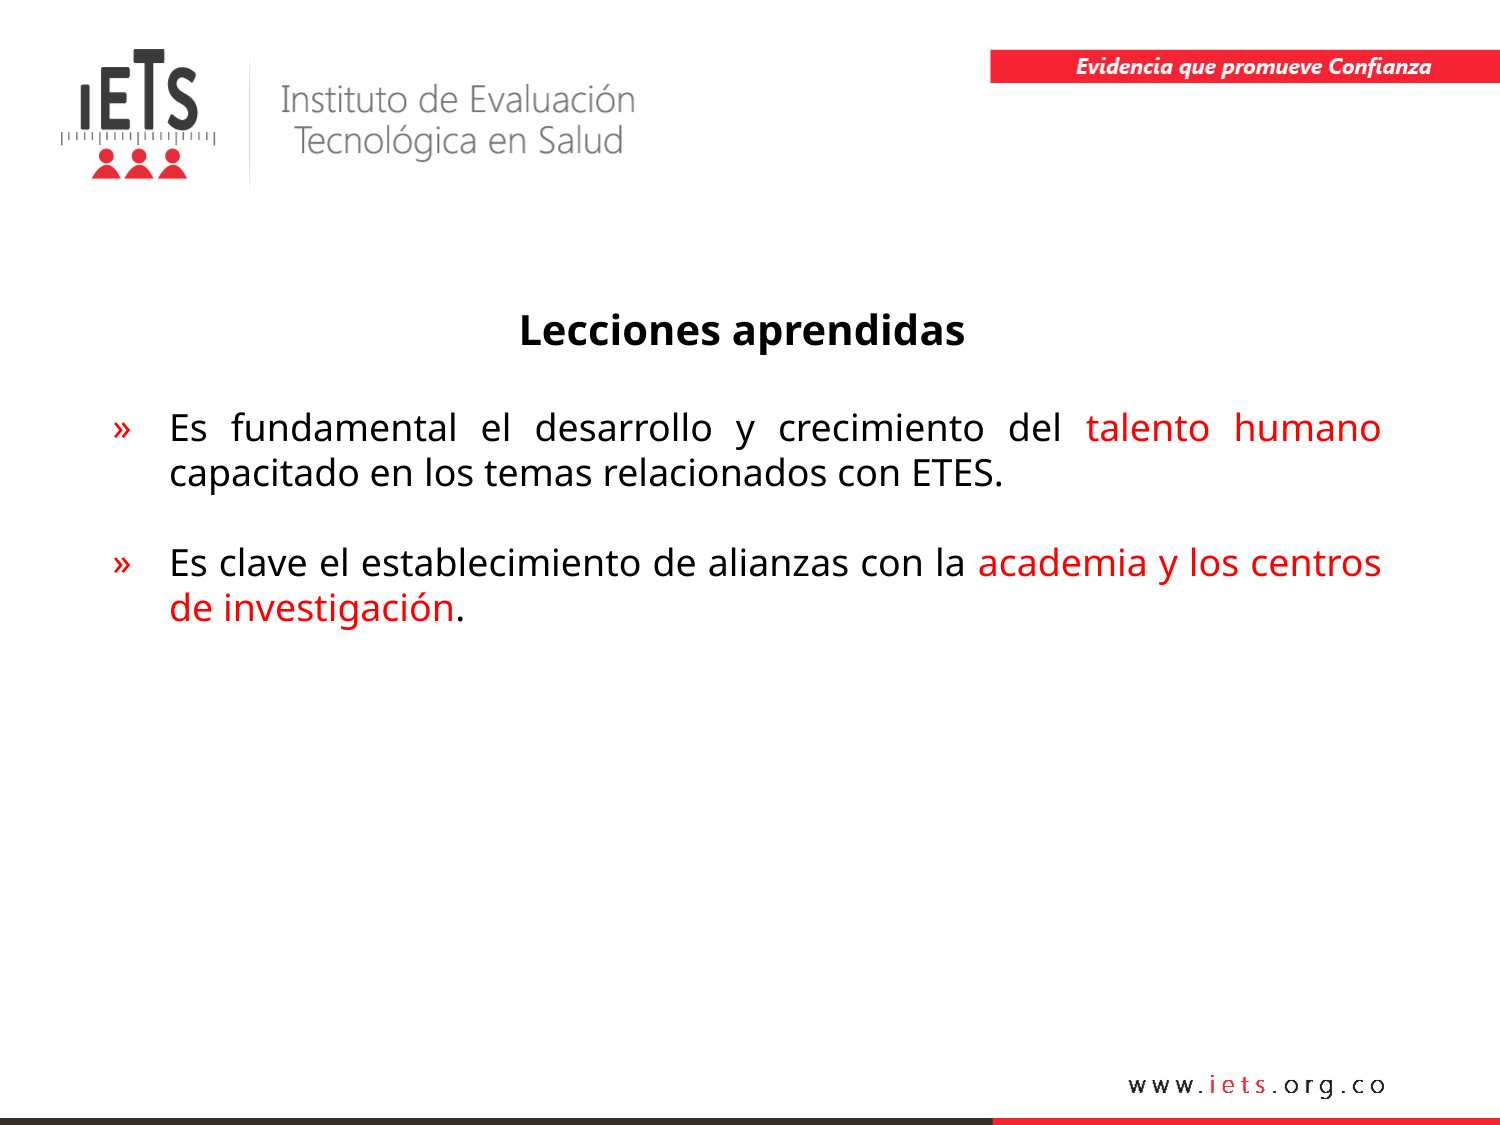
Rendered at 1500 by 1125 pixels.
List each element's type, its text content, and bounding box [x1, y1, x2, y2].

text_box Lecciones aprendidas Es fundamental el desarrollo y crecimiento del talento humano capacitado en los temas relacionados con ETES. Es clave el establecimiento de alianzas con la academia y los centros de investigación. [98, 296, 1397, 686]
picture [0, 0, 1500, 1125]
